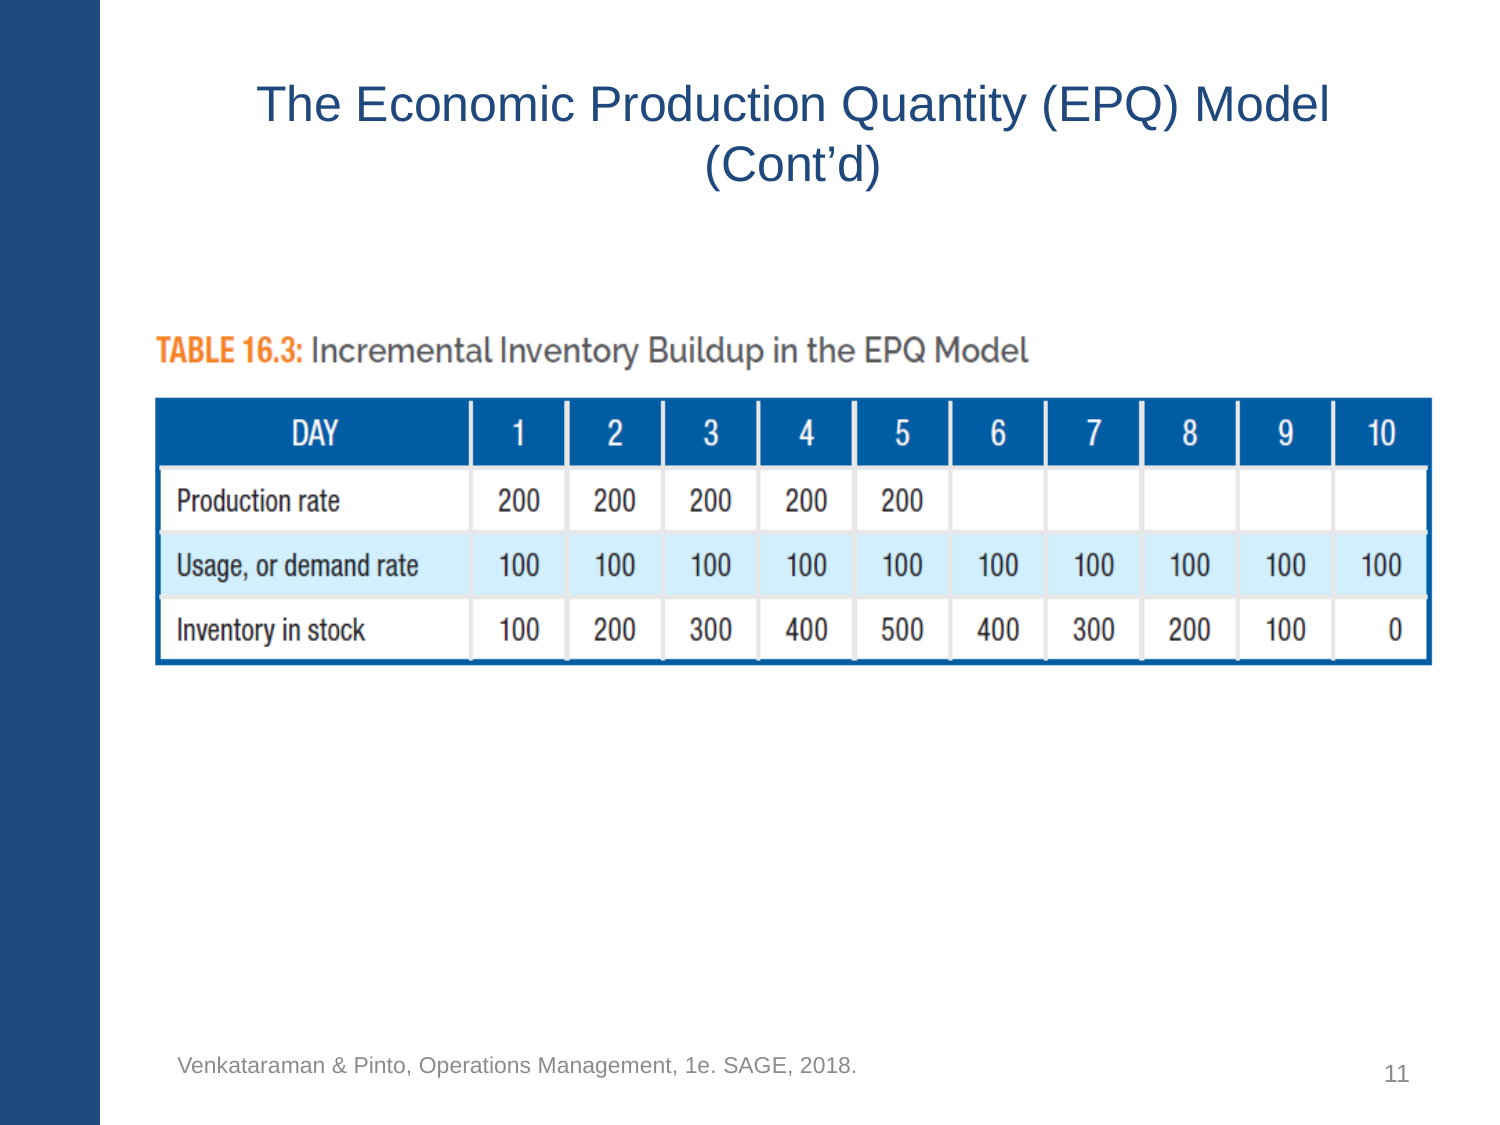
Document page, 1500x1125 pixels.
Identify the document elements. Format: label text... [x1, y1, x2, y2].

title The Economic Production Quantity (EPQ) Model (Cont’d) [162, 37, 1425, 225]
slide_number 11 [1350, 1042, 1425, 1103]
picture [124, 312, 1476, 751]
footer Venkataraman & Pinto, Operations Management, 1e. SAGE, 2018. [162, 1042, 1313, 1103]
